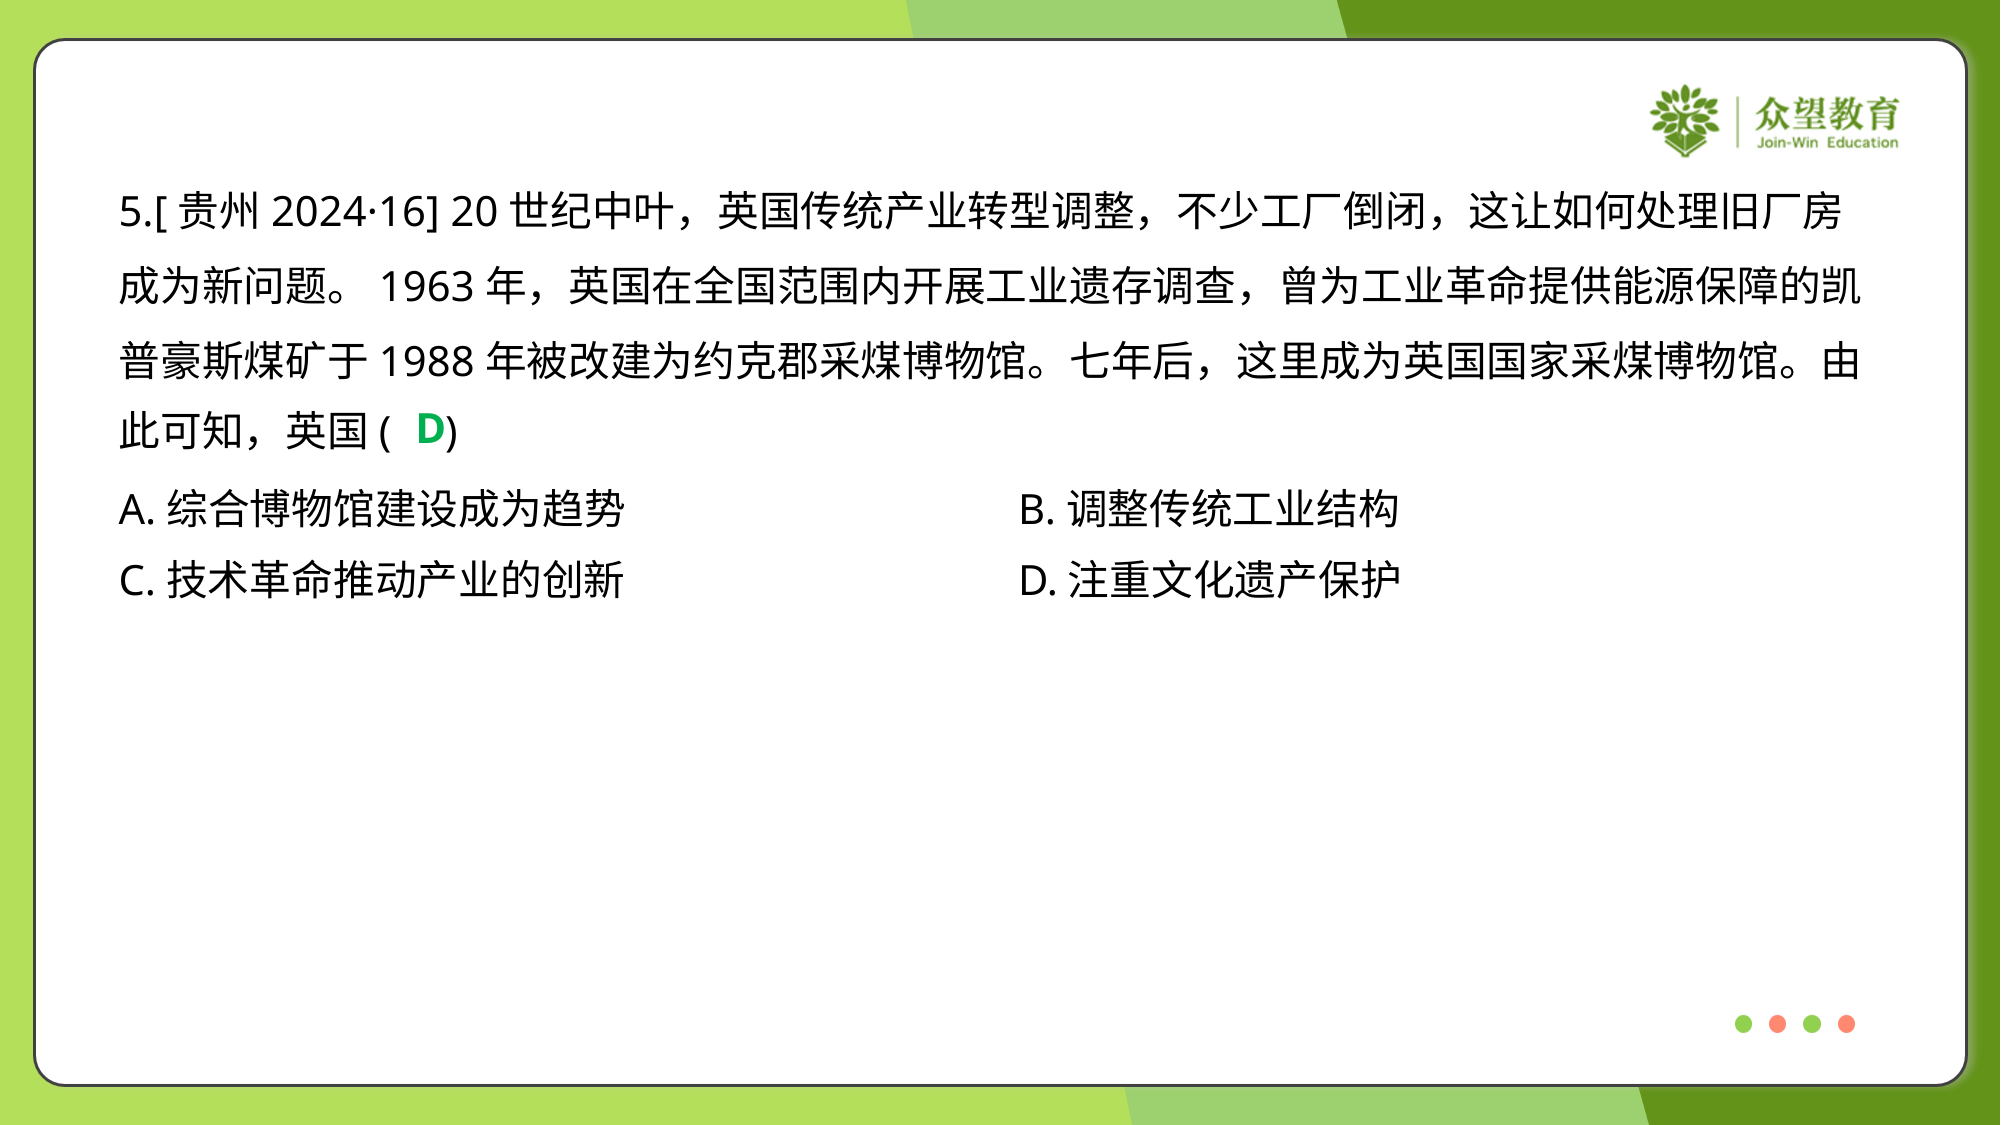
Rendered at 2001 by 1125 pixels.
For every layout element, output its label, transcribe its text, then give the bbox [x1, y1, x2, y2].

text_box A.综合博物馆建设成为趋势 B.调整传统工业结构 C.技术革命推动产业的创新 D.注重文化遗产保护 [118, 457, 1883, 597]
text_box 5.[贵州2024·16] 20世纪中叶，英国传统产业转型调整，不少工厂倒闭，这让如何处理旧厂房 成为新问题。1963年，英国在全国范围内开展工业遗存调查，曾为工业革命提供能源保障的凯 普豪斯煤矿于1988年被改建为约克郡采煤博物馆。七年后，这里成为英国国家采煤博物馆。由 此可知，英国( ) [118, 159, 1883, 448]
text_box D [399, 381, 463, 446]
picture [0, 0, 2000, 1125]
